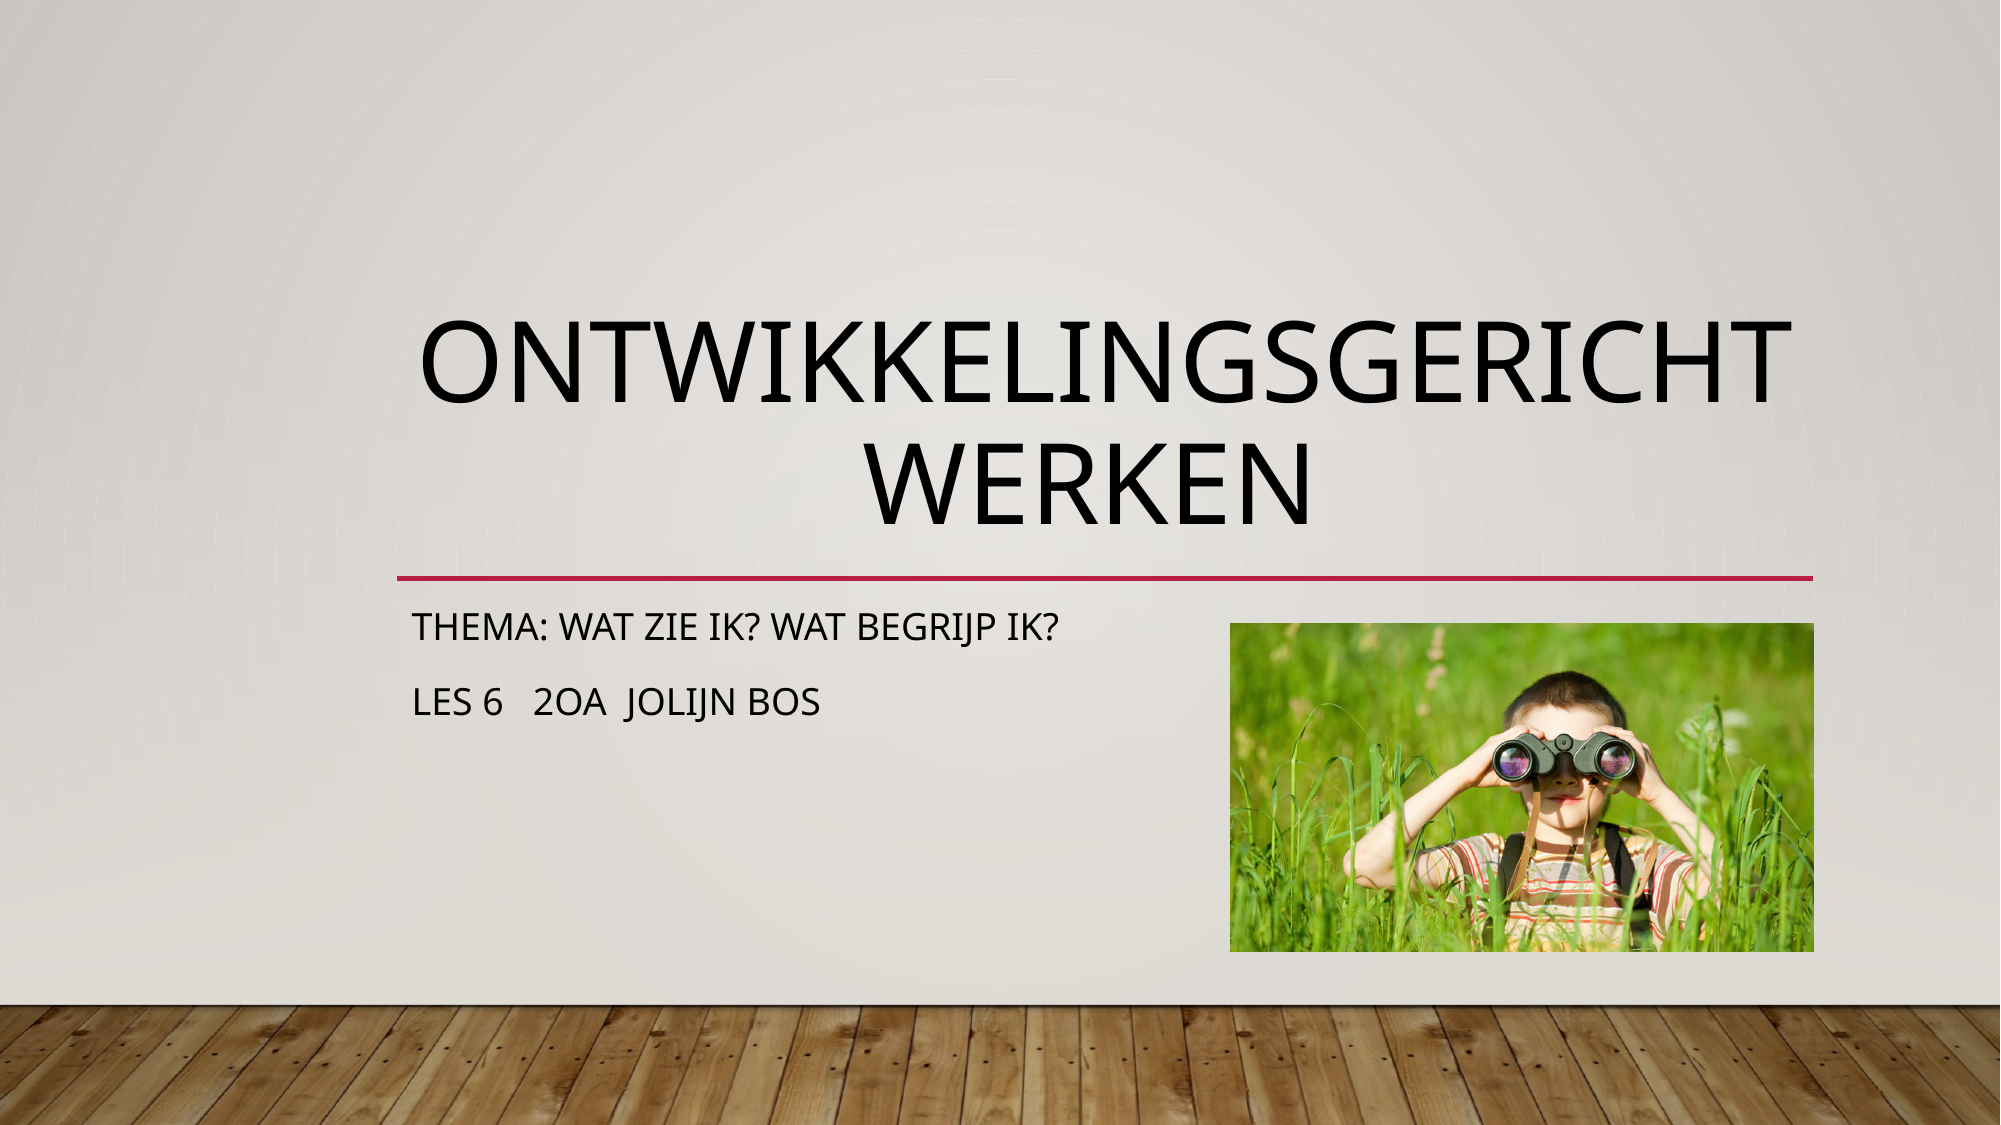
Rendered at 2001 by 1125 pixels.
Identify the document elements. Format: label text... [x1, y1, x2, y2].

picture [1230, 623, 1814, 952]
title Ontwikkelingsgericht werken [396, 131, 1814, 549]
picture [0, 1005, 2000, 1125]
subtitle Thema: Wat zie ik? Wat begrijp ik? Les 6 2OA Jolijn Bos [396, 579, 1814, 740]
